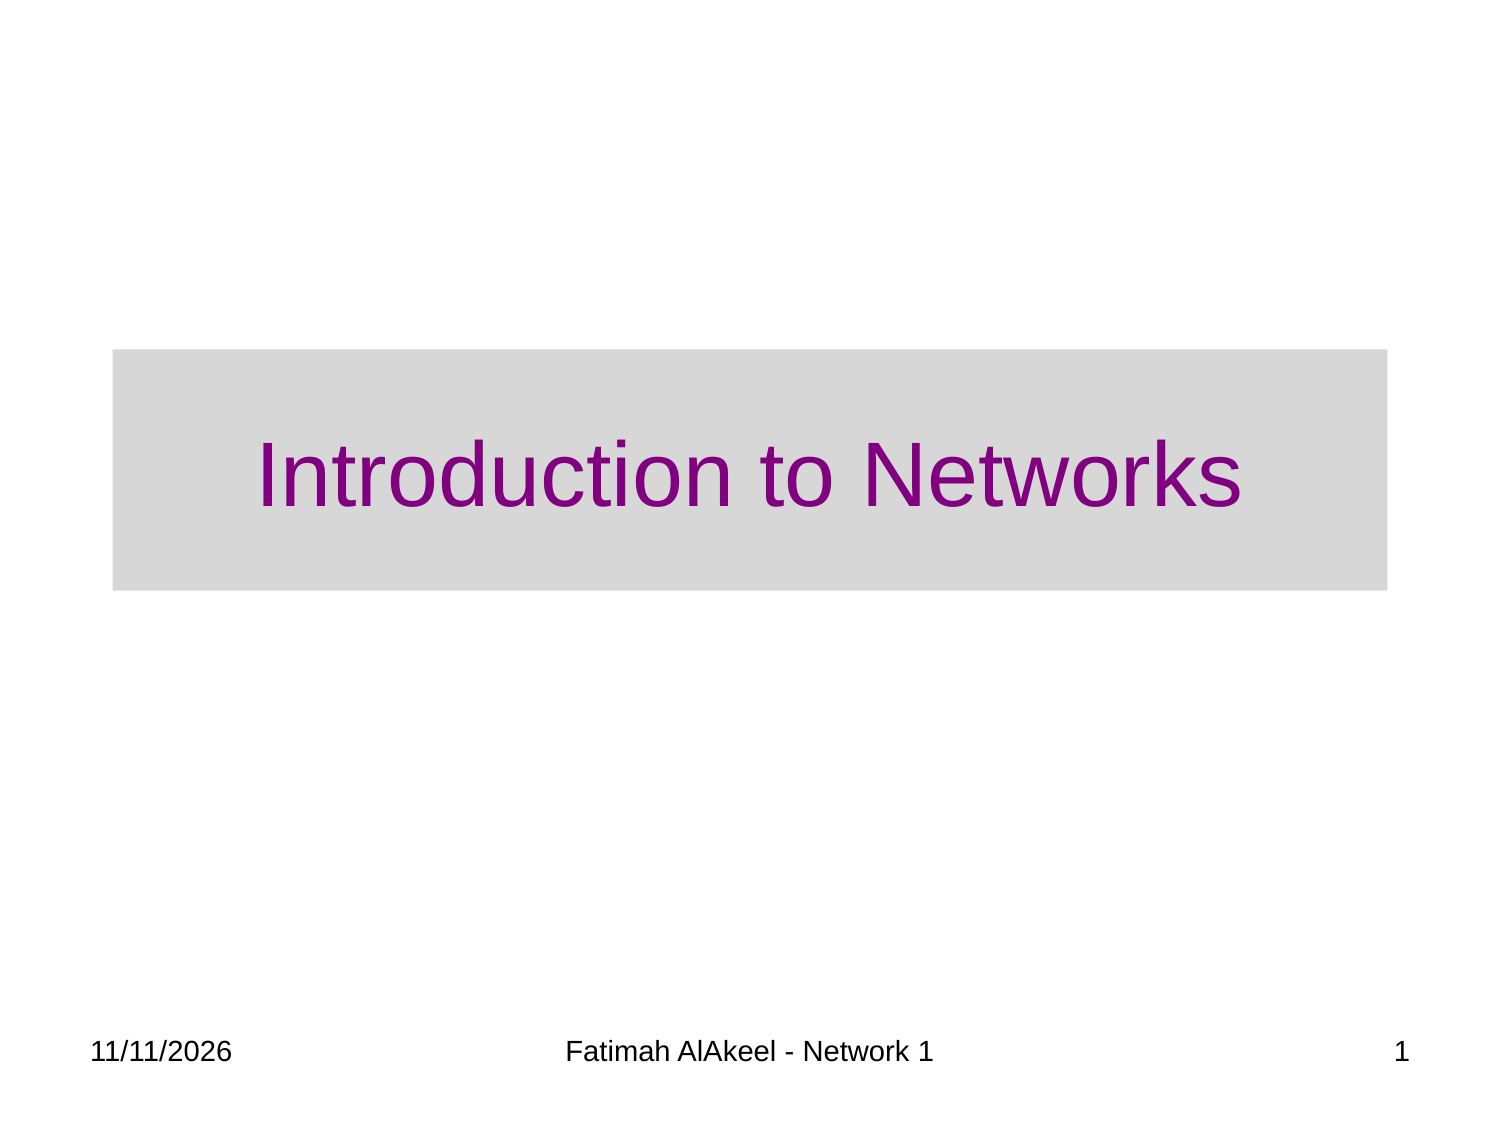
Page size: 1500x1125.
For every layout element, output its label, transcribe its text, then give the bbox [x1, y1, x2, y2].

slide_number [74, 1024, 426, 1103]
footer Fatimah AlAkeel - Network 1 [512, 1024, 988, 1103]
title Introduction to Networks [112, 349, 1388, 591]
slide_number 1 [1074, 1024, 1426, 1103]
